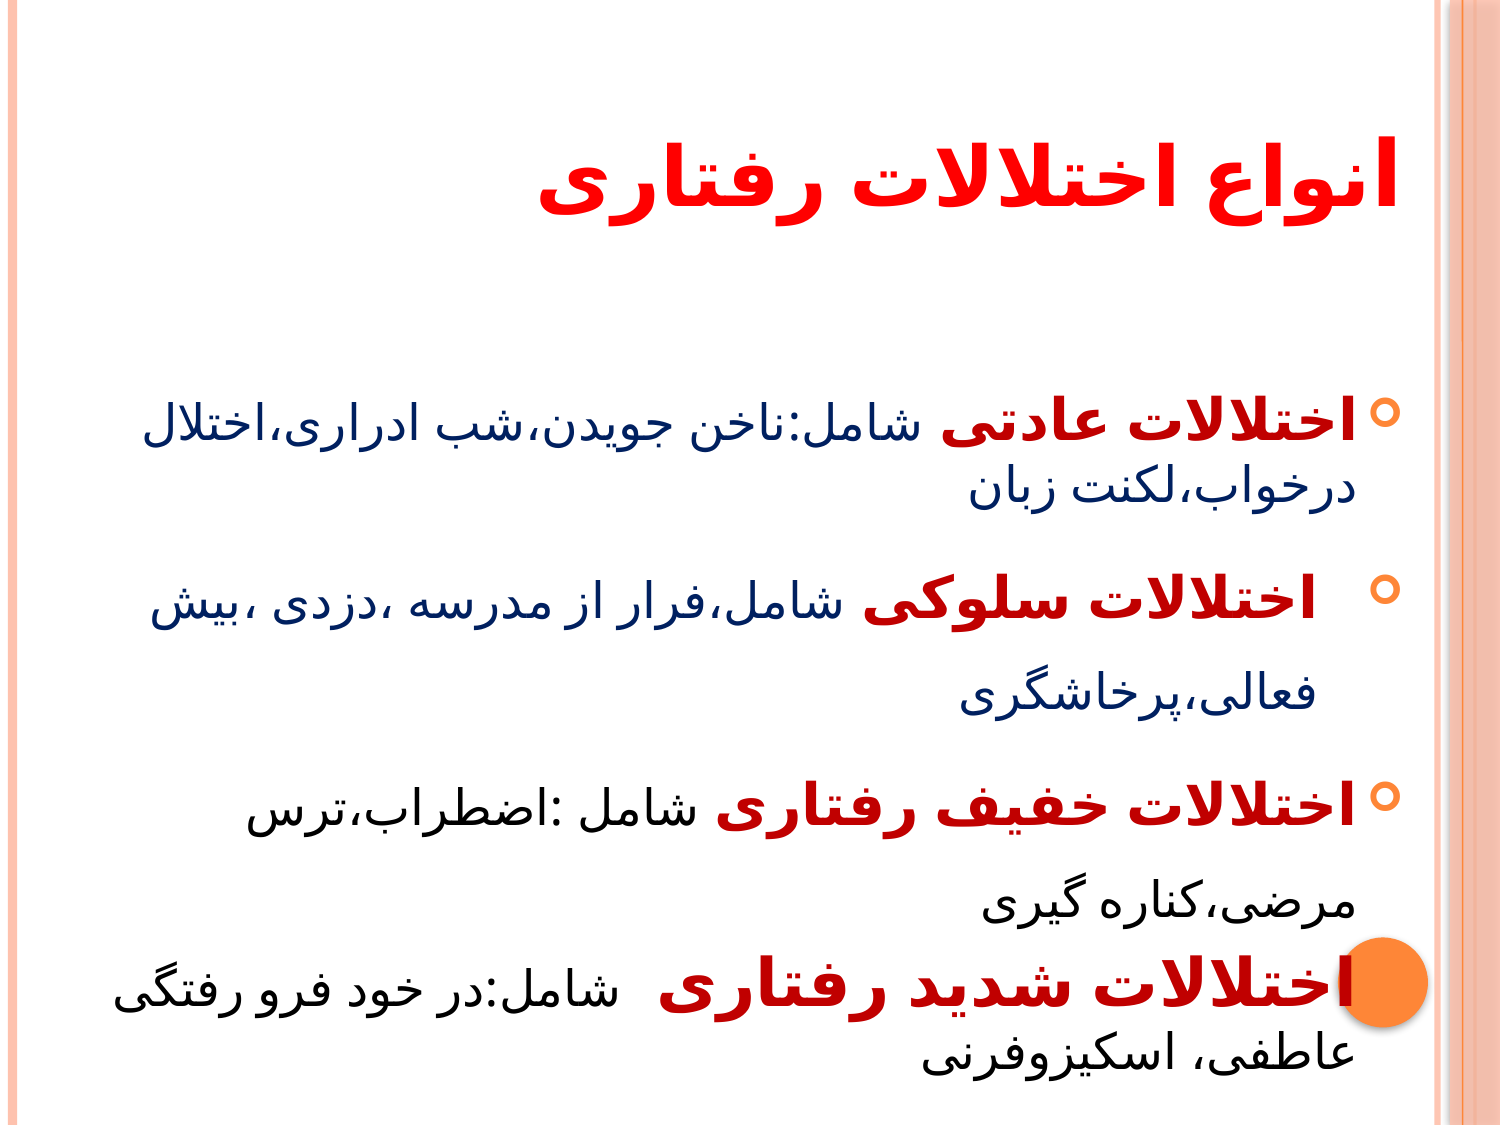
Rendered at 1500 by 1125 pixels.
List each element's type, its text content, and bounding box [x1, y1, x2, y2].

list اختلالات عادتی شامل:ناخن جویدن،شب ادراری،اختلال درخواب،لکنت زبان اختلالات سلوکی شامل،فرار از مدرسه ،دزدی ،بیش فعالی،پرخاشگری اختلالات خفیف رفتاری شامل :اضطراب،ترس مرضی،کناره گیری اختلالات شدید رفتاری شامل:در خود فرو رفتگی عاطفی، اسکیزوفرنی [0, 375, 1418, 1062]
title انواع اختلالات رفتاری [75, 45, 1418, 233]
